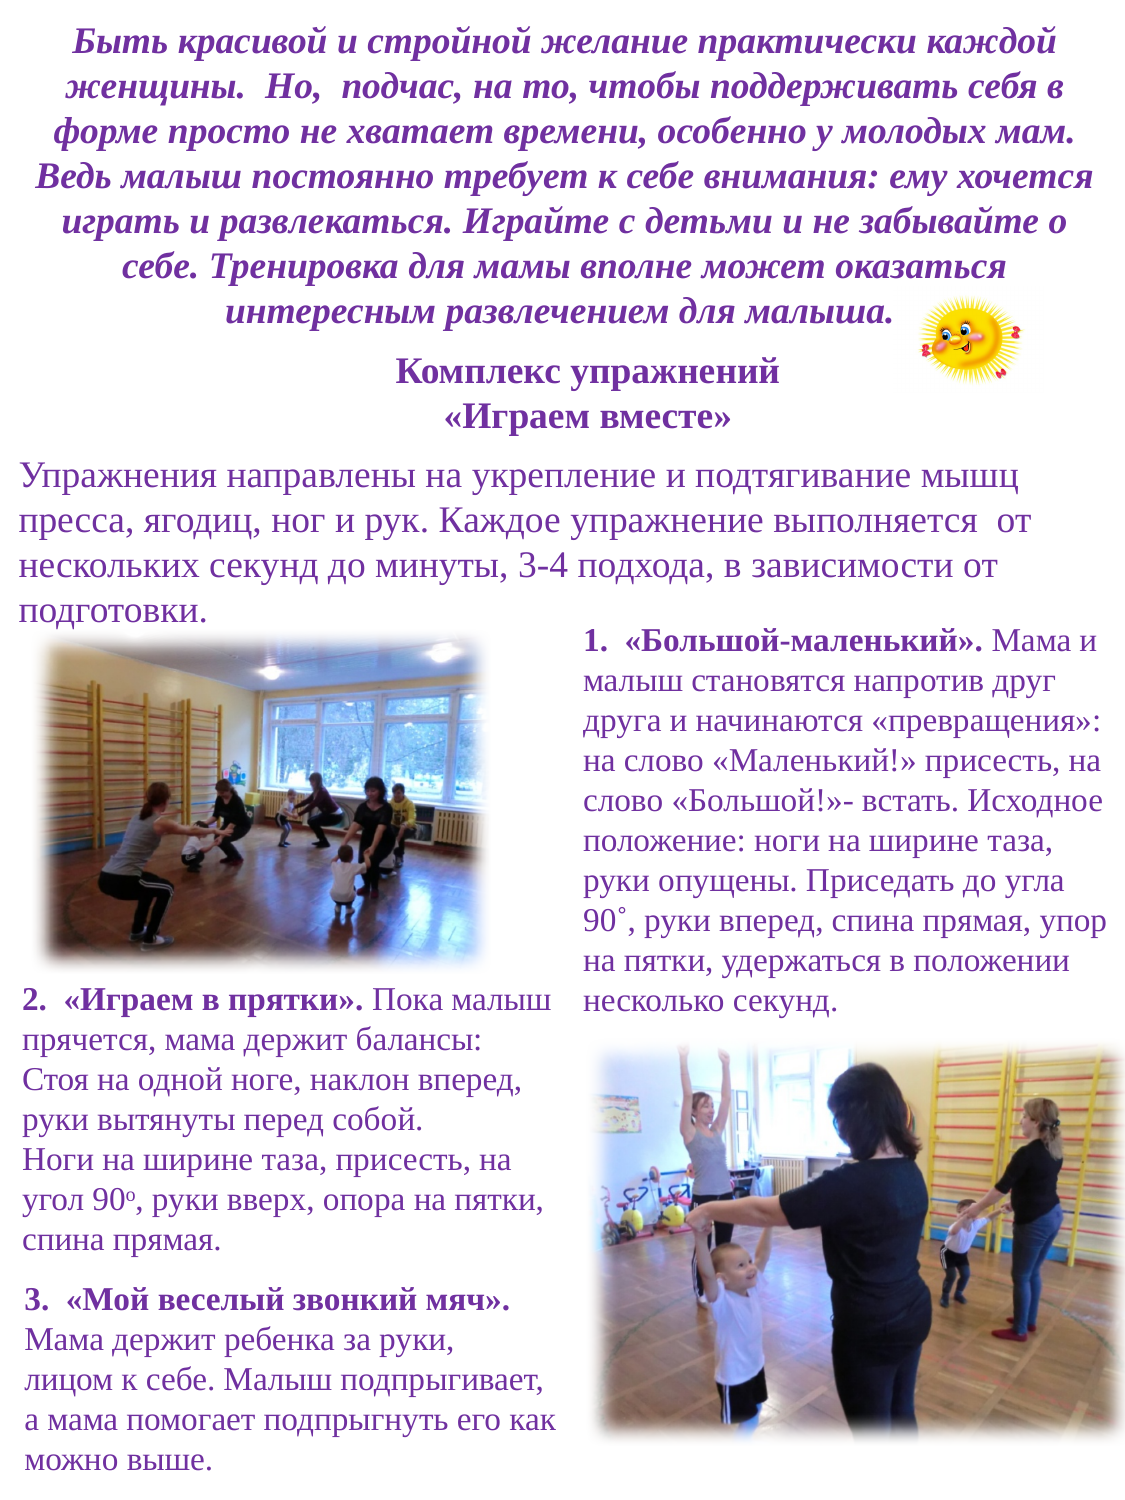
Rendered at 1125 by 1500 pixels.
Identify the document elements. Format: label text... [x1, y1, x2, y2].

text_box 1. «Большой-маленький». Мама и малыш становятся напротив друг друга и начинаются «превращения»: на слово «Маленький!» присесть, на слово «Большой!»- встать. Исходное положение: ноги на ширине таза, руки опущены. Приседать до угла 90˚, руки вперед, спина прямая, упор на пятки, удержаться в положении несколько секунд. [568, 611, 1125, 1026]
text_box 3. «Мой веселый звонкий мяч». Мама держит ребенка за руки, лицом к себе. Малыш подпрыгивает, а мама помогает подпрыгнуть его как можно выше. [9, 1269, 591, 1484]
picture [893, 286, 1044, 393]
picture [30, 628, 492, 975]
text_box Комплекс упражнений «Играем вместе» [306, 338, 870, 444]
text_box Быть красивой и стройной желание практически каждой женщины. Но, подчас, на то, чтобы поддерживать себя в форме просто не хватает времени, особенно у молодых мам. Ведь малыш постоянно требует к себе внимания: ему хочется играть и развлекаться. Играйте с детьми и не забывайте о себе. Тренировка для мамы вполне может оказаться интересным развлечением для малыша. [3, 8, 1125, 339]
picture [585, 1036, 1125, 1448]
text_box 2. «Играем в прятки». Пока малыш прячется, мама держит балансы: Стоя на одной ноге, наклон вперед, руки вытянуты перед собой. Ноги на ширине таза, присесть, на угол 90ᵒ, руки вверх, опора на пятки, спина прямая. [7, 970, 569, 1265]
text_box Упражнения направлены на укрепление и подтягивание мышц пресса, ягодиц, ног и рук. Каждое упражнение выполняется от нескольких секунд до минуты, 3-4 подхода, в зависимости от подготовки. [3, 442, 1103, 638]
